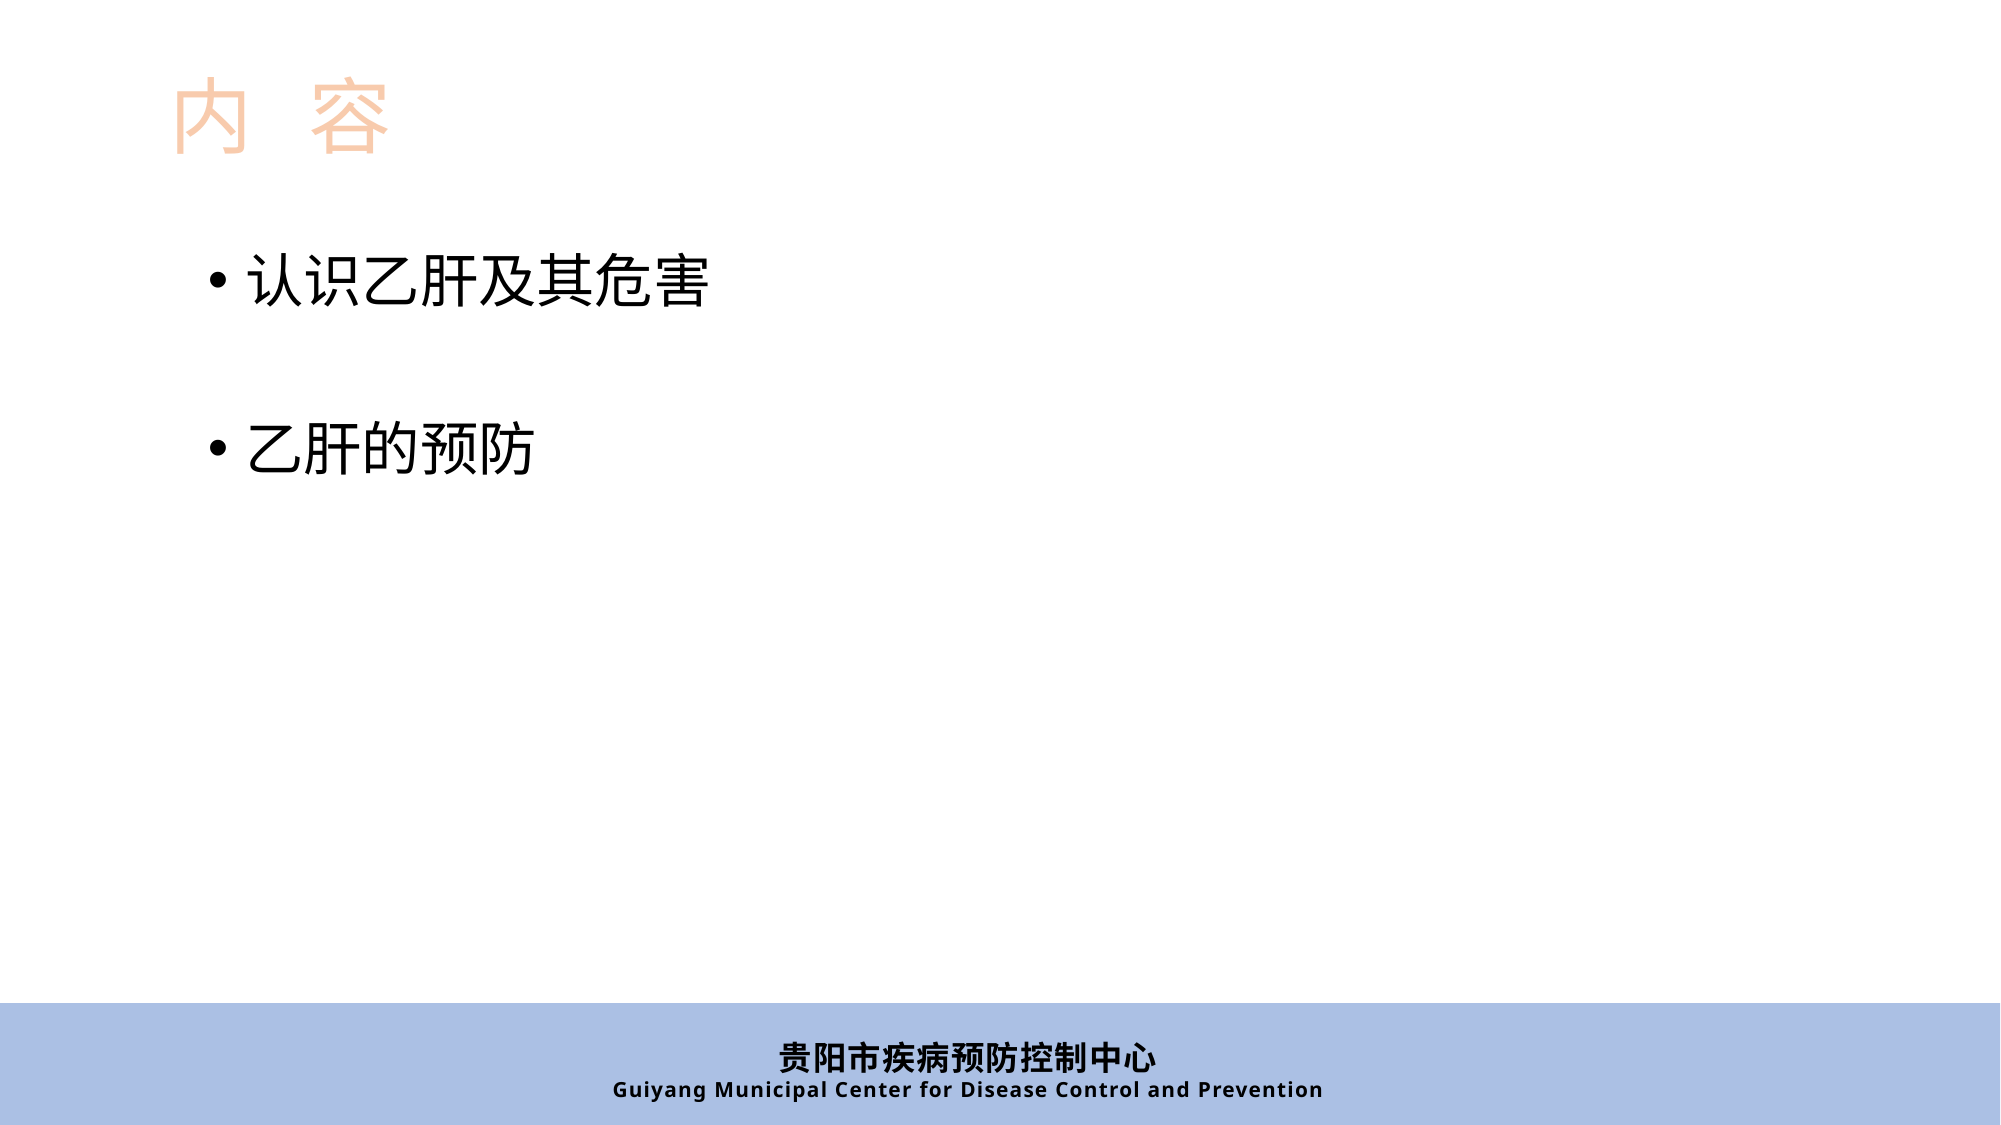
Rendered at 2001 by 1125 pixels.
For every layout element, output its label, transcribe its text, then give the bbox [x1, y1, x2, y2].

text_box 贵阳市疾病预防控制中心 Guiyang Municipal Center for Disease Control and Prevention [465, 1029, 1471, 1109]
text_box 内 容 [154, 56, 722, 172]
list 认识乙肝及其危害 乙肝的预防 [192, 244, 1900, 1002]
text_box [0, 1002, 2000, 1125]
